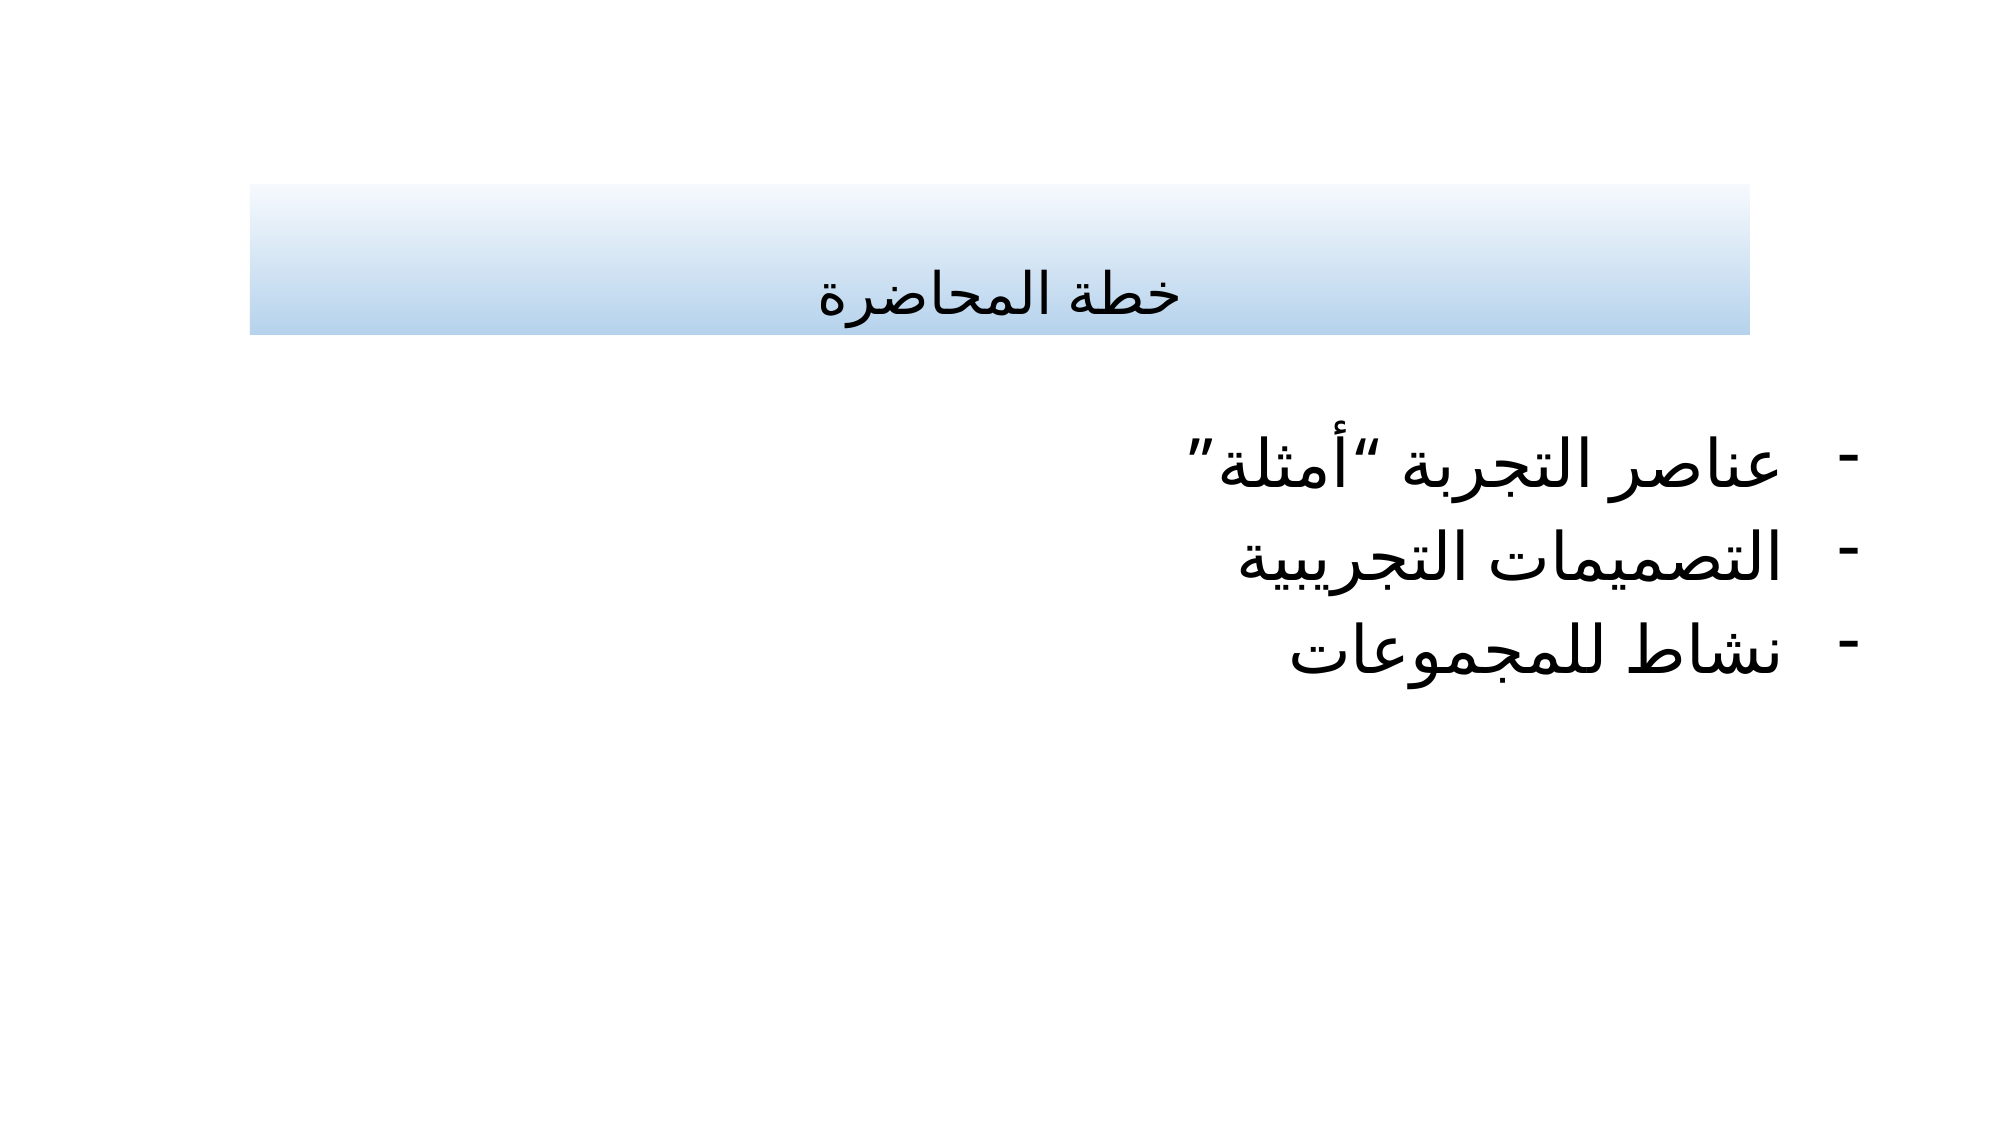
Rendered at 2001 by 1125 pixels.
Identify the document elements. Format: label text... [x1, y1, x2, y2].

title خطة المحاضرة [249, 184, 1750, 335]
subtitle عناصر التجربة “أمثلة” التصميمات التجريبية نشاط للمجموعات [117, 422, 1875, 1076]
